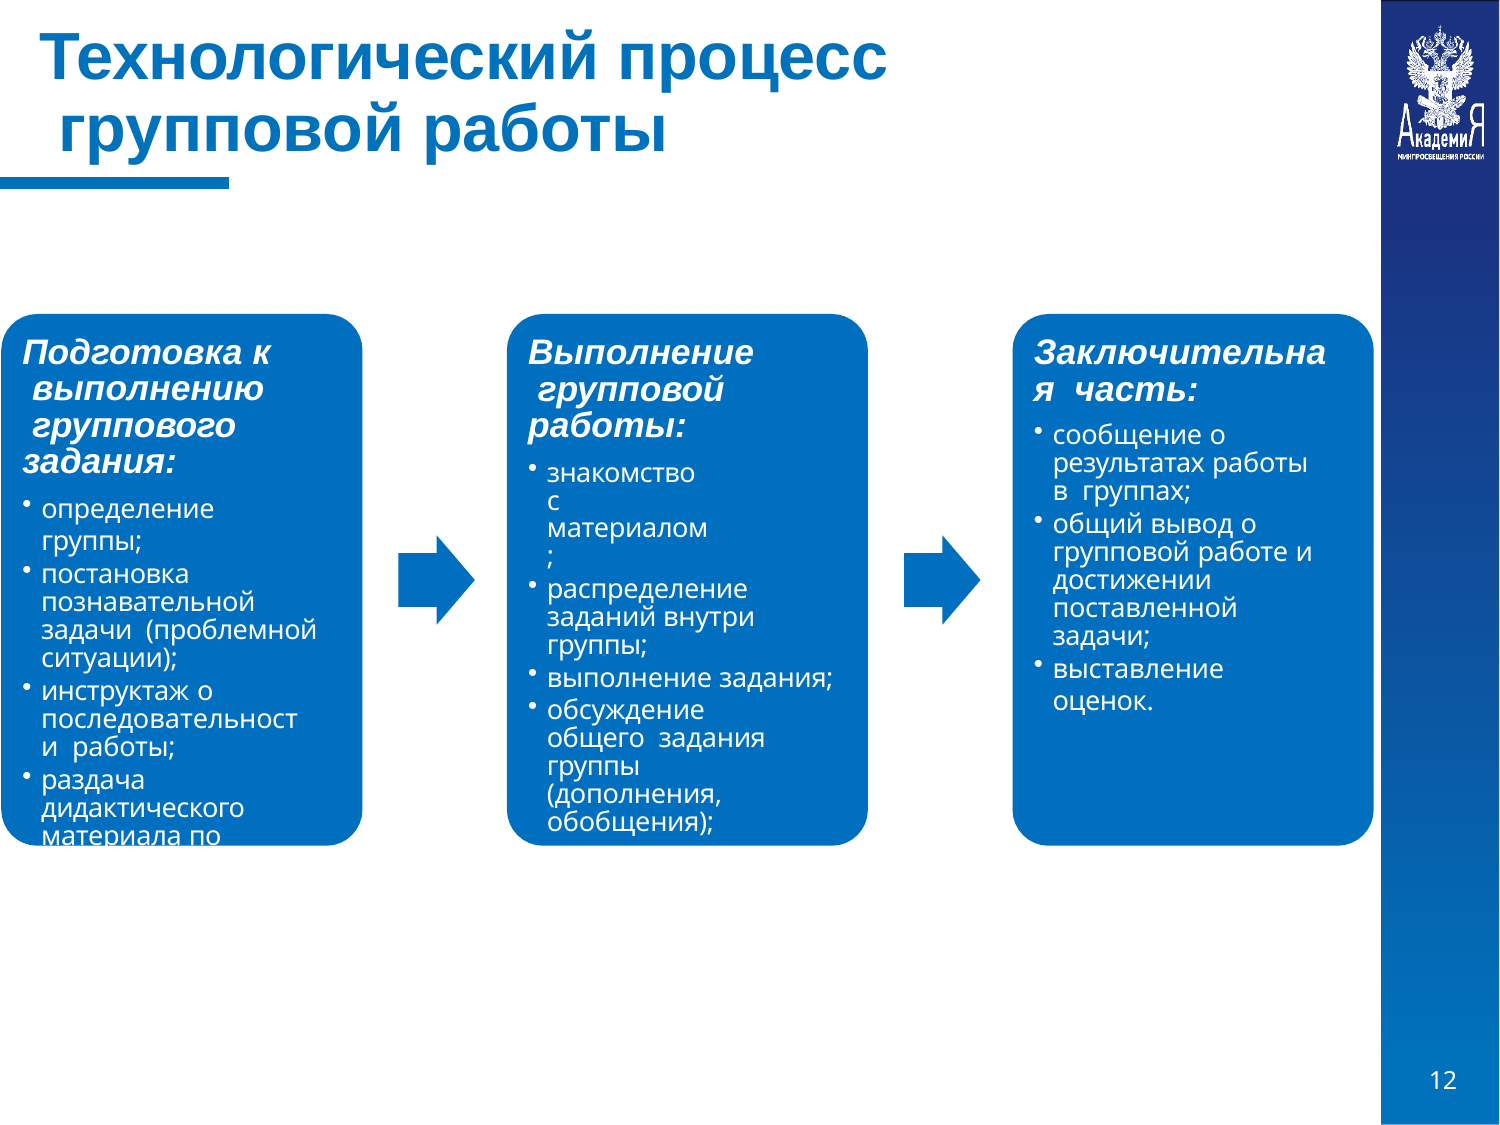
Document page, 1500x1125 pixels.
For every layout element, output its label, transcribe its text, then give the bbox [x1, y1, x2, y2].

text_box [506, 313, 868, 843]
text_box Выполнение групповой работы: знакомство с материалом; распределение заданий внутри группы; выполнение задания; обсуждение общего задания группы (дополнения, обобщения); подведение итогов группового задания. [526, 327, 847, 926]
text_box Подготовка к выполнению группового задания: определение группы; постановка познавательной задачи (проблемной ситуации); инструктаж о последовательности работы; раздача дидактического материала по группам. [20, 326, 340, 879]
picture [1381, 0, 1500, 1125]
text_box Заключительная часть: сообщение о результатах работы в группах; общий вывод о групповой работе и достижении поставленной задачи; выставление оценок. [1031, 327, 1347, 716]
text_box [904, 535, 981, 625]
title Технологический процесс групповой работы [37, 9, 902, 209]
text_box [398, 535, 475, 625]
text_box [1012, 313, 1374, 846]
slide_number 14 [1422, 1069, 1464, 1125]
text_box [1, 313, 363, 844]
